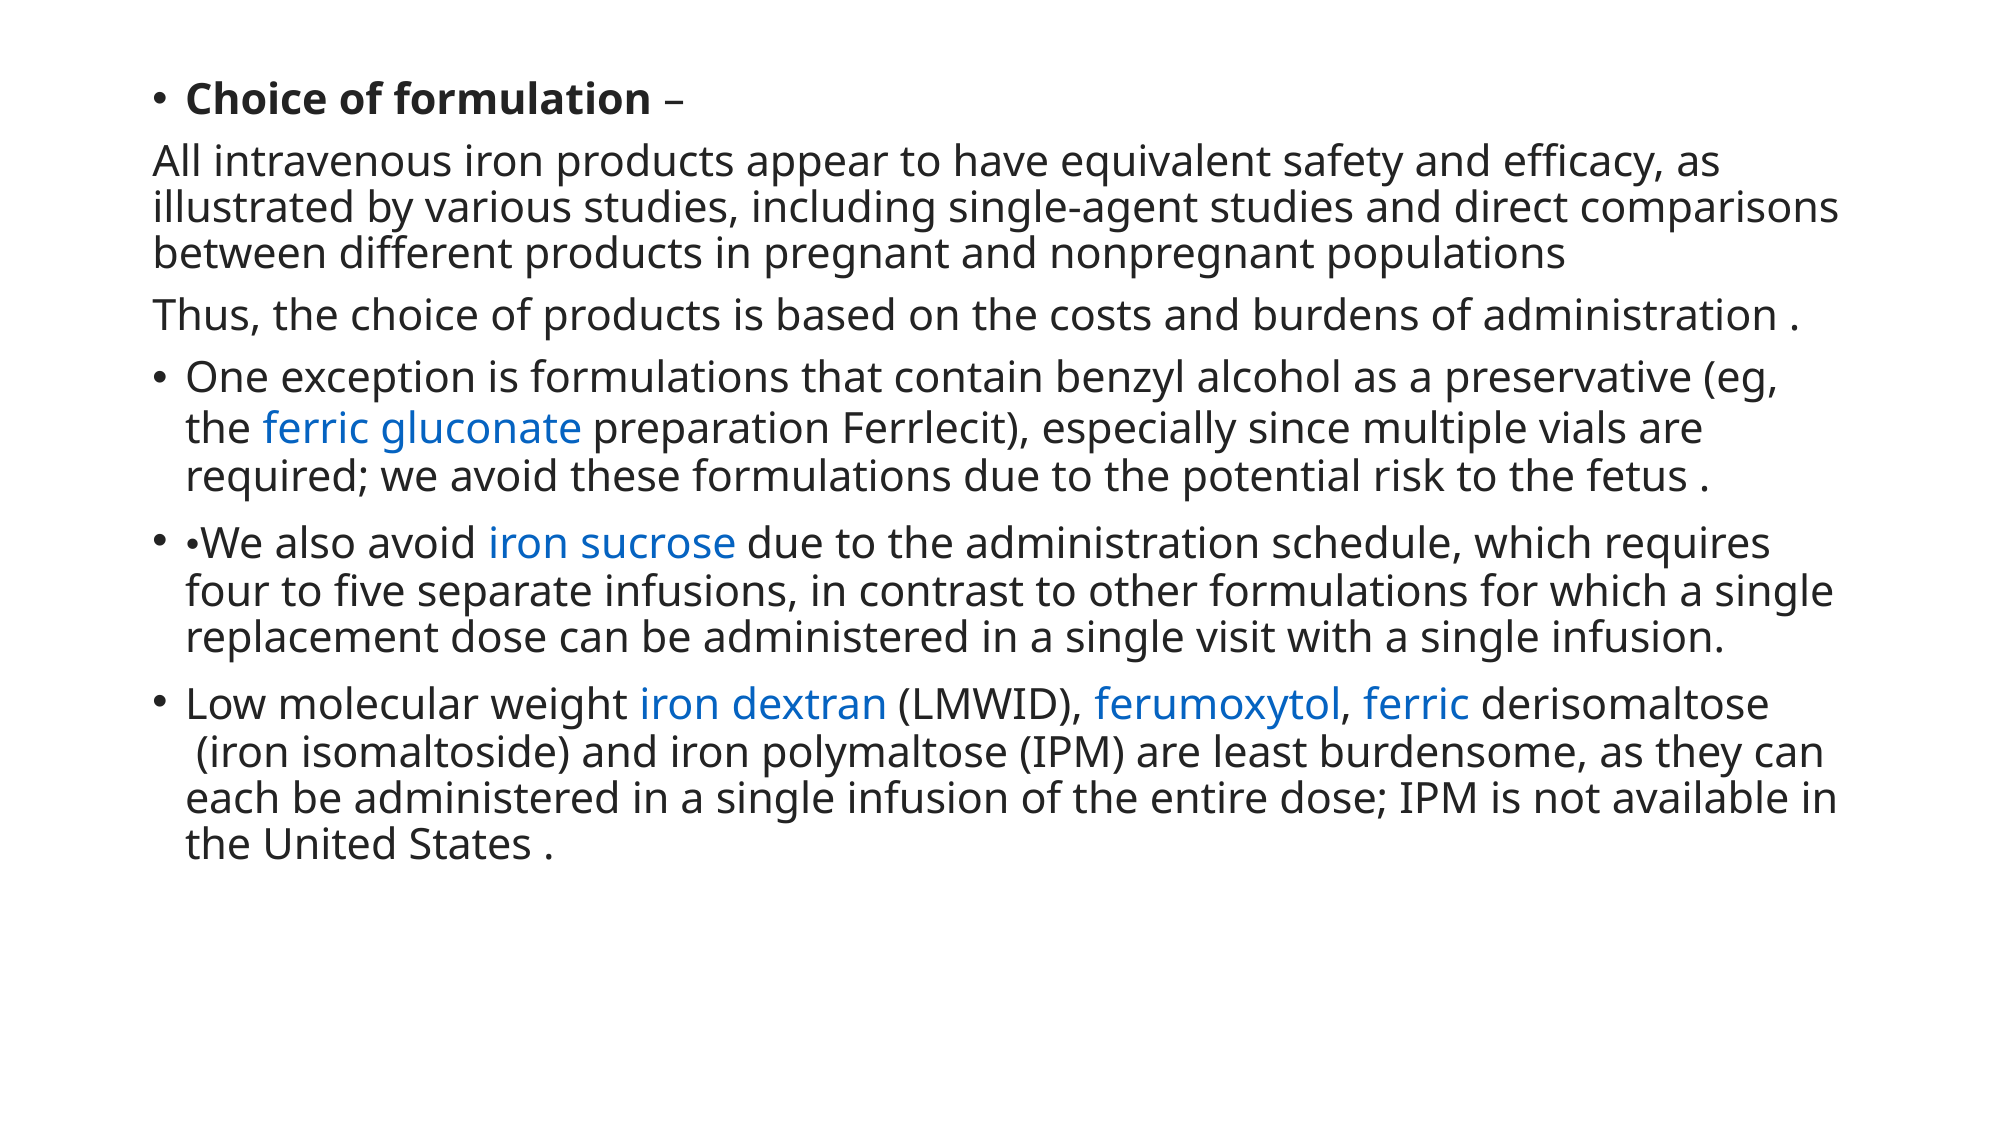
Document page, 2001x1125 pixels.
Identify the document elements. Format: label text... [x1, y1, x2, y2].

list Choice of formulation – All intravenous iron products appear to have equivalent safety and efficacy, as illustrated by various studies, including single-agent studies and direct comparisons between different products in pregnant and nonpregnant populations Thus, the choice of products is based on the costs and burdens of administration . One exception is formulations that contain benzyl alcohol as a preservative (eg, the ferric gluconate preparation Ferrlecit), especially since multiple vials are required; we avoid these formulations due to the potential risk to the fetus . •We also avoid iron sucrose due to the administration schedule, which requires four to five separate infusions, in contrast to other formulations for which a single replacement dose can be administered in a single visit with a single infusion. Low molecular weight iron dextran (LMWID), ferumoxytol, ferric derisomaltose (iron isomaltoside) and iron polymaltose (IPM) are least burdensome, as they can each be administered in a single infusion of the entire dose; IPM is not available in the United States . [137, 69, 1863, 1014]
